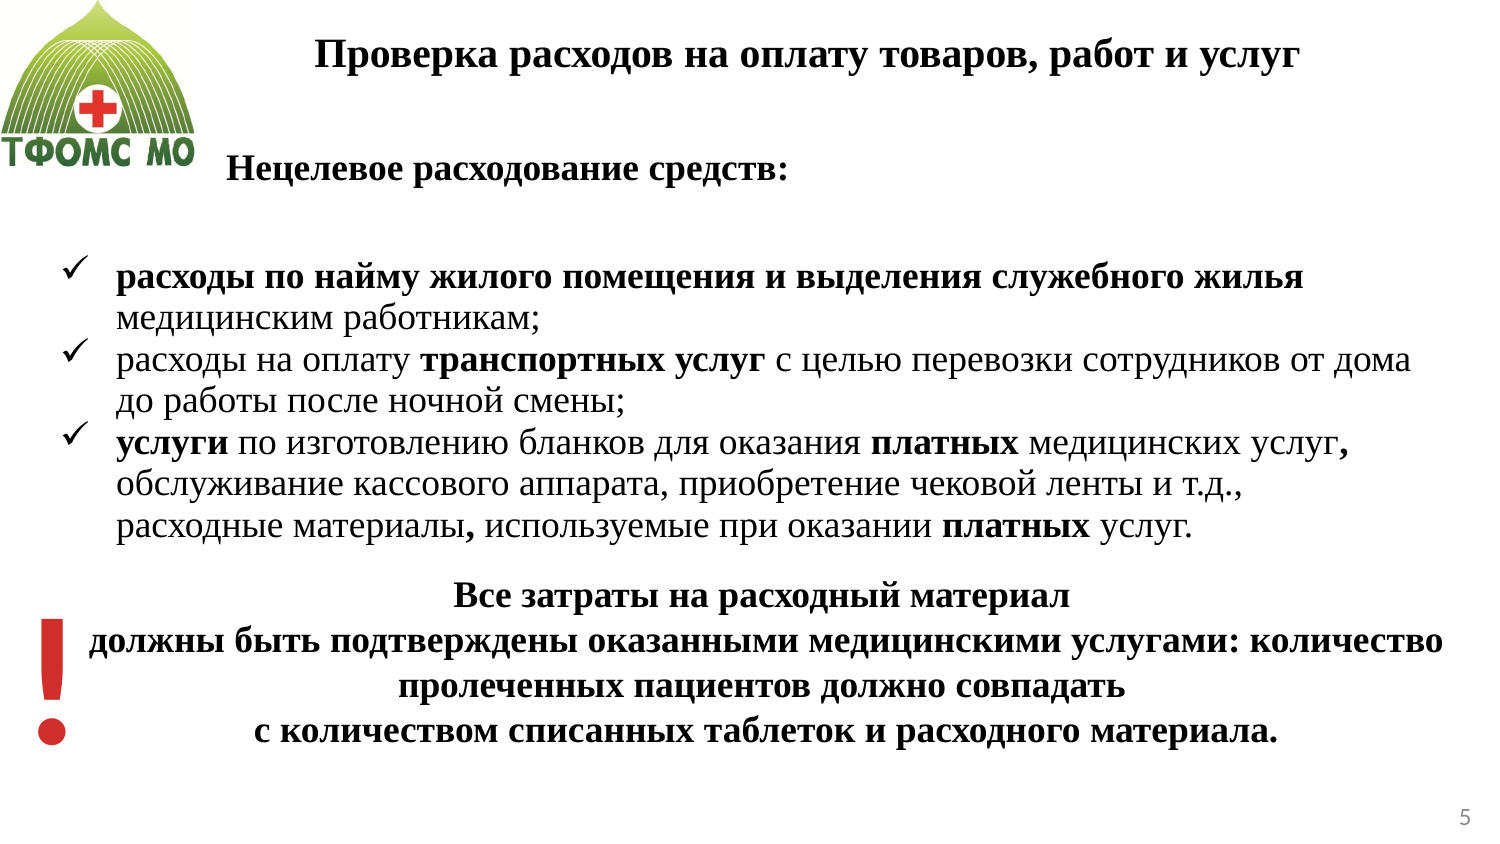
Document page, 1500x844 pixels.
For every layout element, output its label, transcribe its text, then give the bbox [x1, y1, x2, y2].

text_box 5 [1443, 792, 1487, 838]
text_box Проверка расходов на оплату товаров, работ и услуг [240, 18, 1375, 84]
picture [0, 0, 196, 167]
table_header расходы по найму жилого помещения и выделения служебного жилья медицинским работникам; расходы на оплату транспортных услуг с целью перевозки сотрудников от дома до работы после ночной смены; услуги по изготовлению бланков для оказания платных медицинских услуг, обслуживание кассового аппарата, приобретение чековой ленты и т.д., расходные материалы, используемые при оказании платных услуг. [58, 217, 1423, 562]
slide_number [1151, 798, 1500, 844]
text_box Все затраты на расходный материал должны быть подтверждены оказанными медицинскими услугами: количество пролеченных пациентов должно совпадать с количеством списанных таблеток и расходного материала. [98, 562, 1464, 758]
text_box Нецелевое расходование средств: [211, 136, 805, 196]
text_box ! [7, 553, 98, 789]
